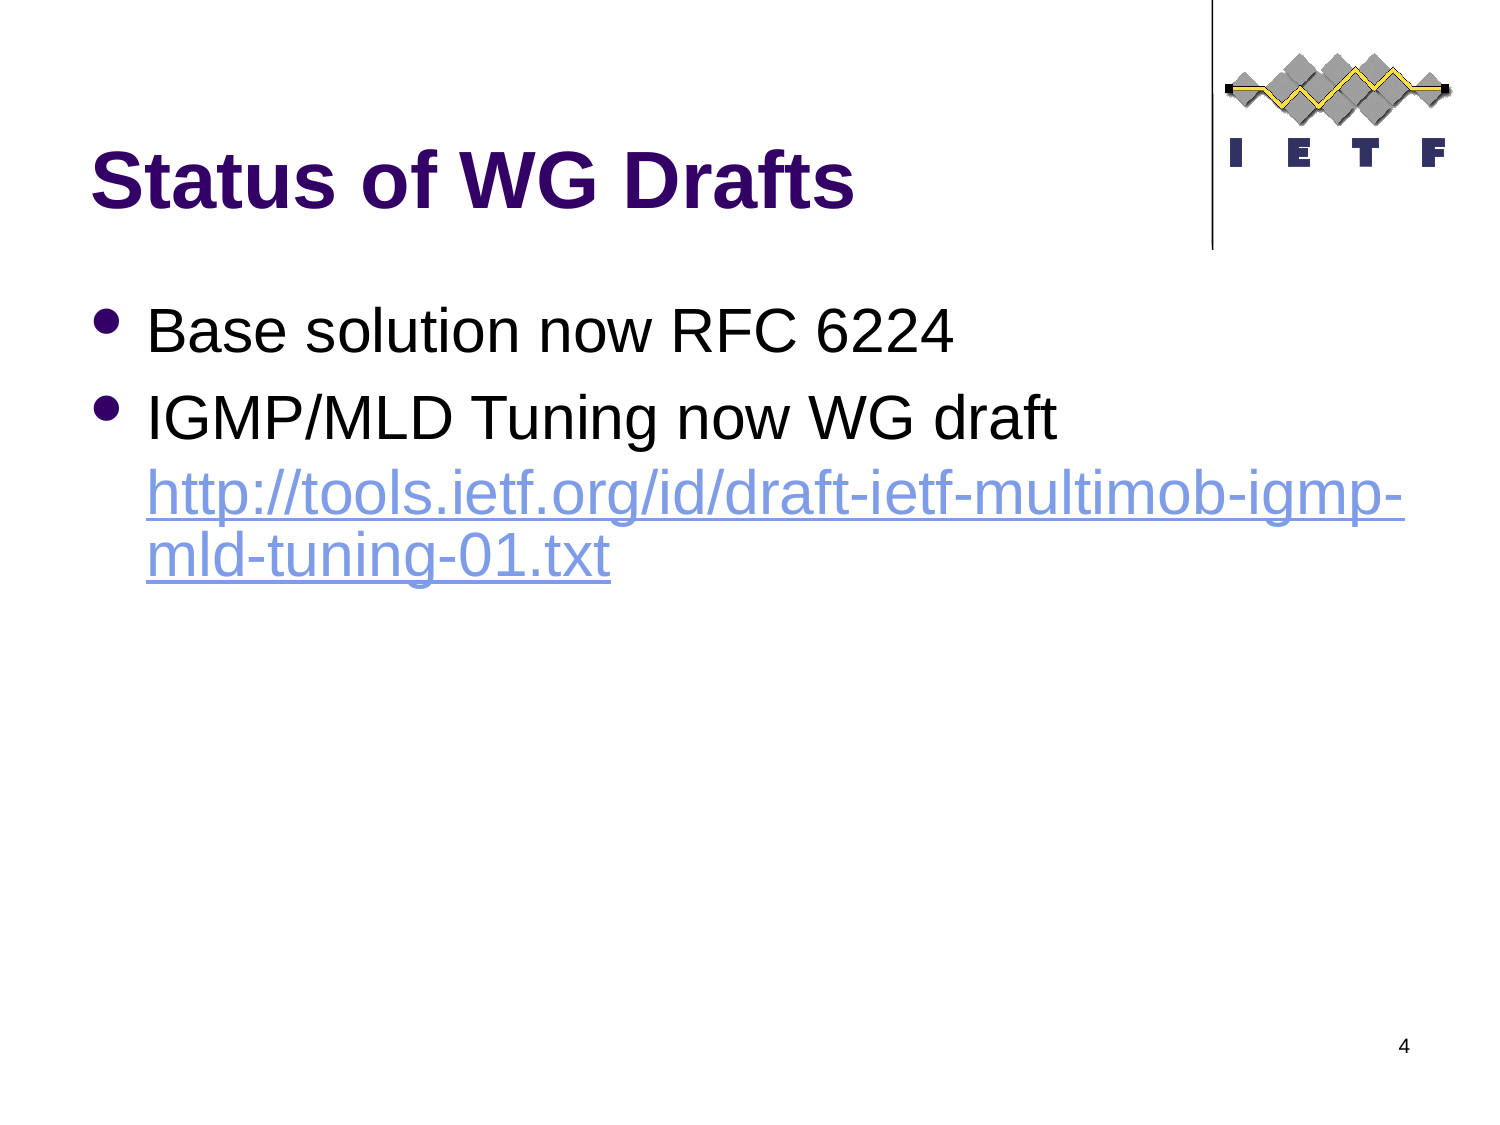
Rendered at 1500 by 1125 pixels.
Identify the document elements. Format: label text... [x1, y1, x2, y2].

picture [1212, 37, 1463, 181]
slide_number 4 [1074, 1024, 1426, 1101]
list Base solution now RFC 6224 IGMP/MLD Tuning now WG draft http://tools.ietf.org/id/draft-ietf-multimob-igmp-mld-tuning-01.txt [74, 281, 1426, 1006]
title Status of WG Drafts [74, 19, 1201, 233]
